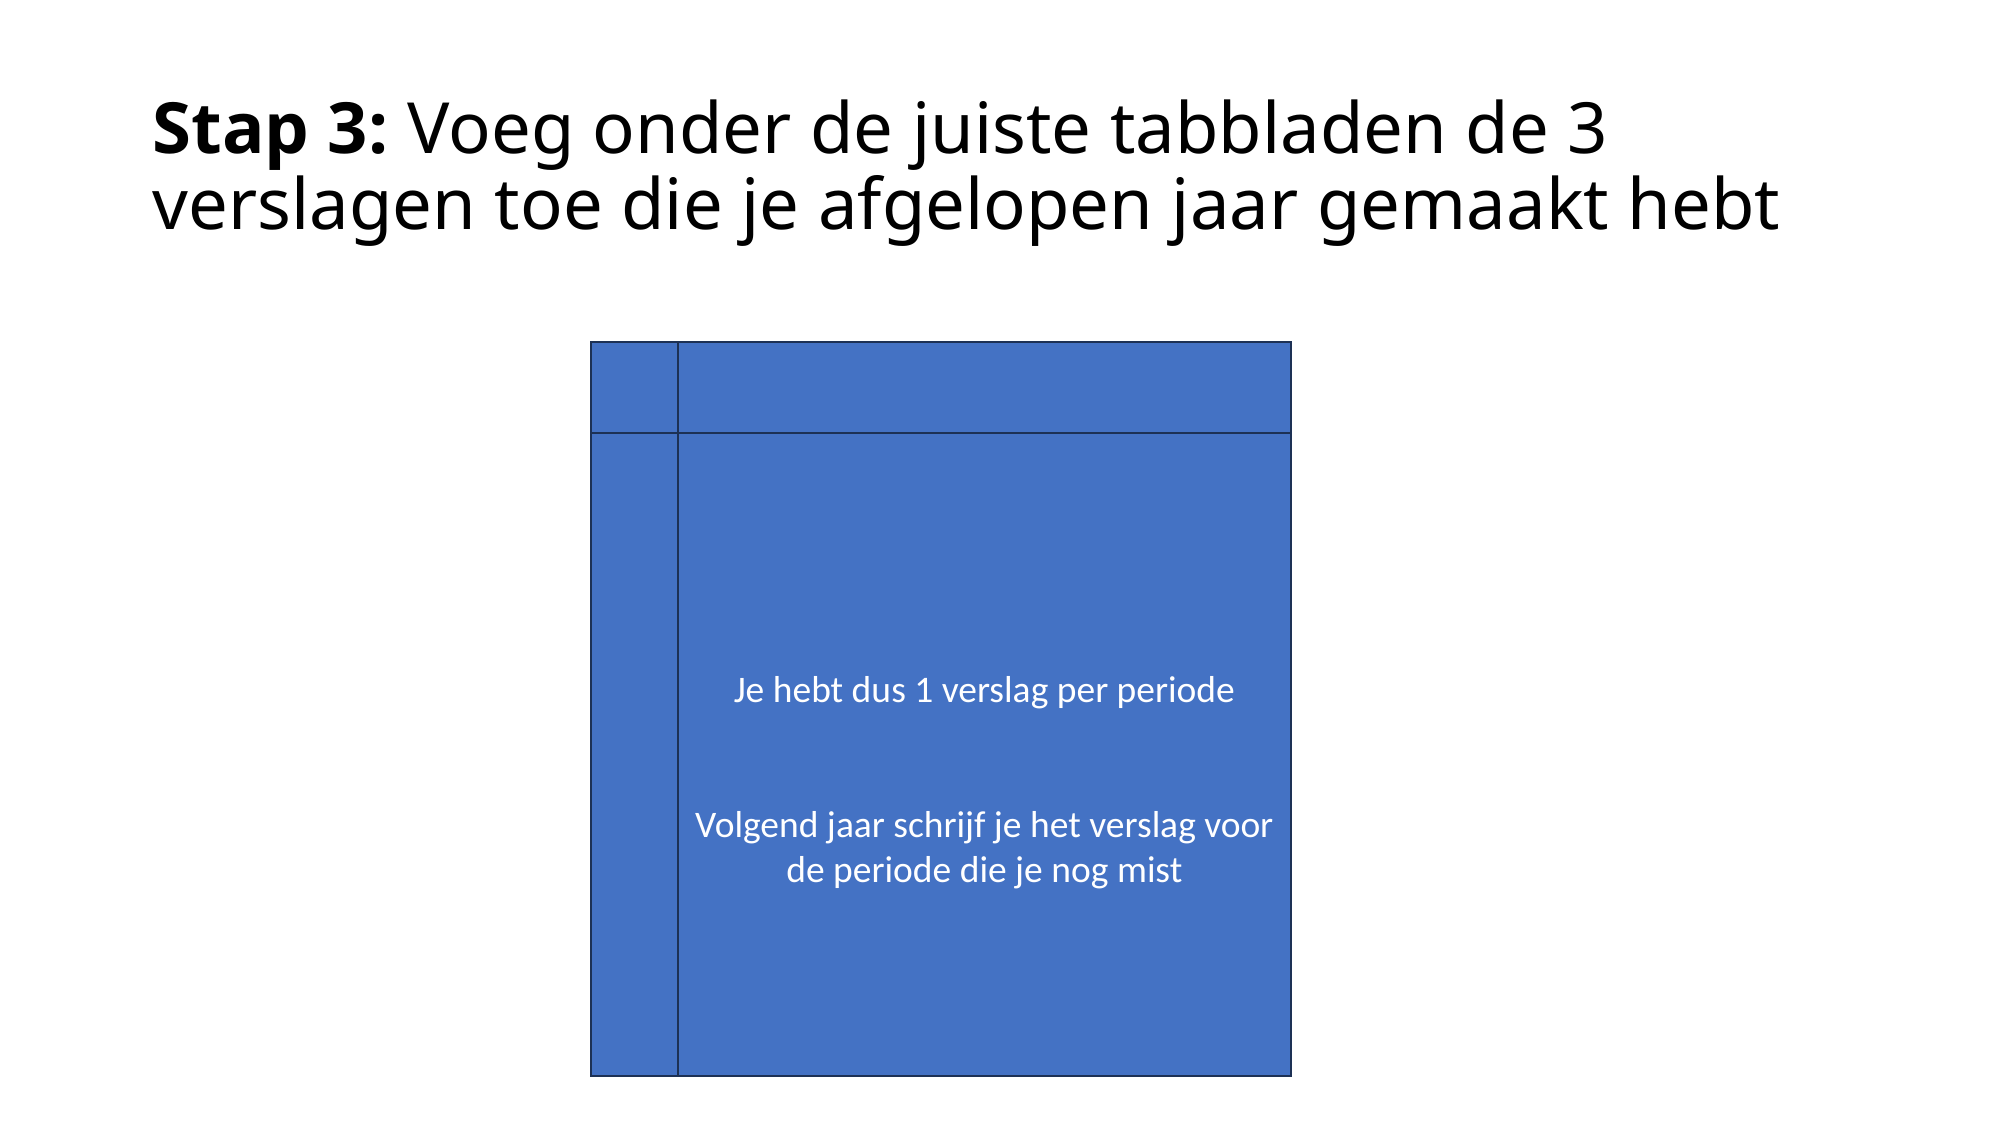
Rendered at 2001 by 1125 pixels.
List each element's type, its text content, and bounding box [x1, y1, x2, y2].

text_box Je hebt dus 1 verslag per periode Volgend jaar schrijf je het verslag voor de periode die je nog mist [590, 341, 1292, 1077]
title Stap 3: Voeg onder de juiste tabbladen de 3 verslagen toe die je afgelopen jaar gemaakt hebt [137, 59, 1863, 278]
